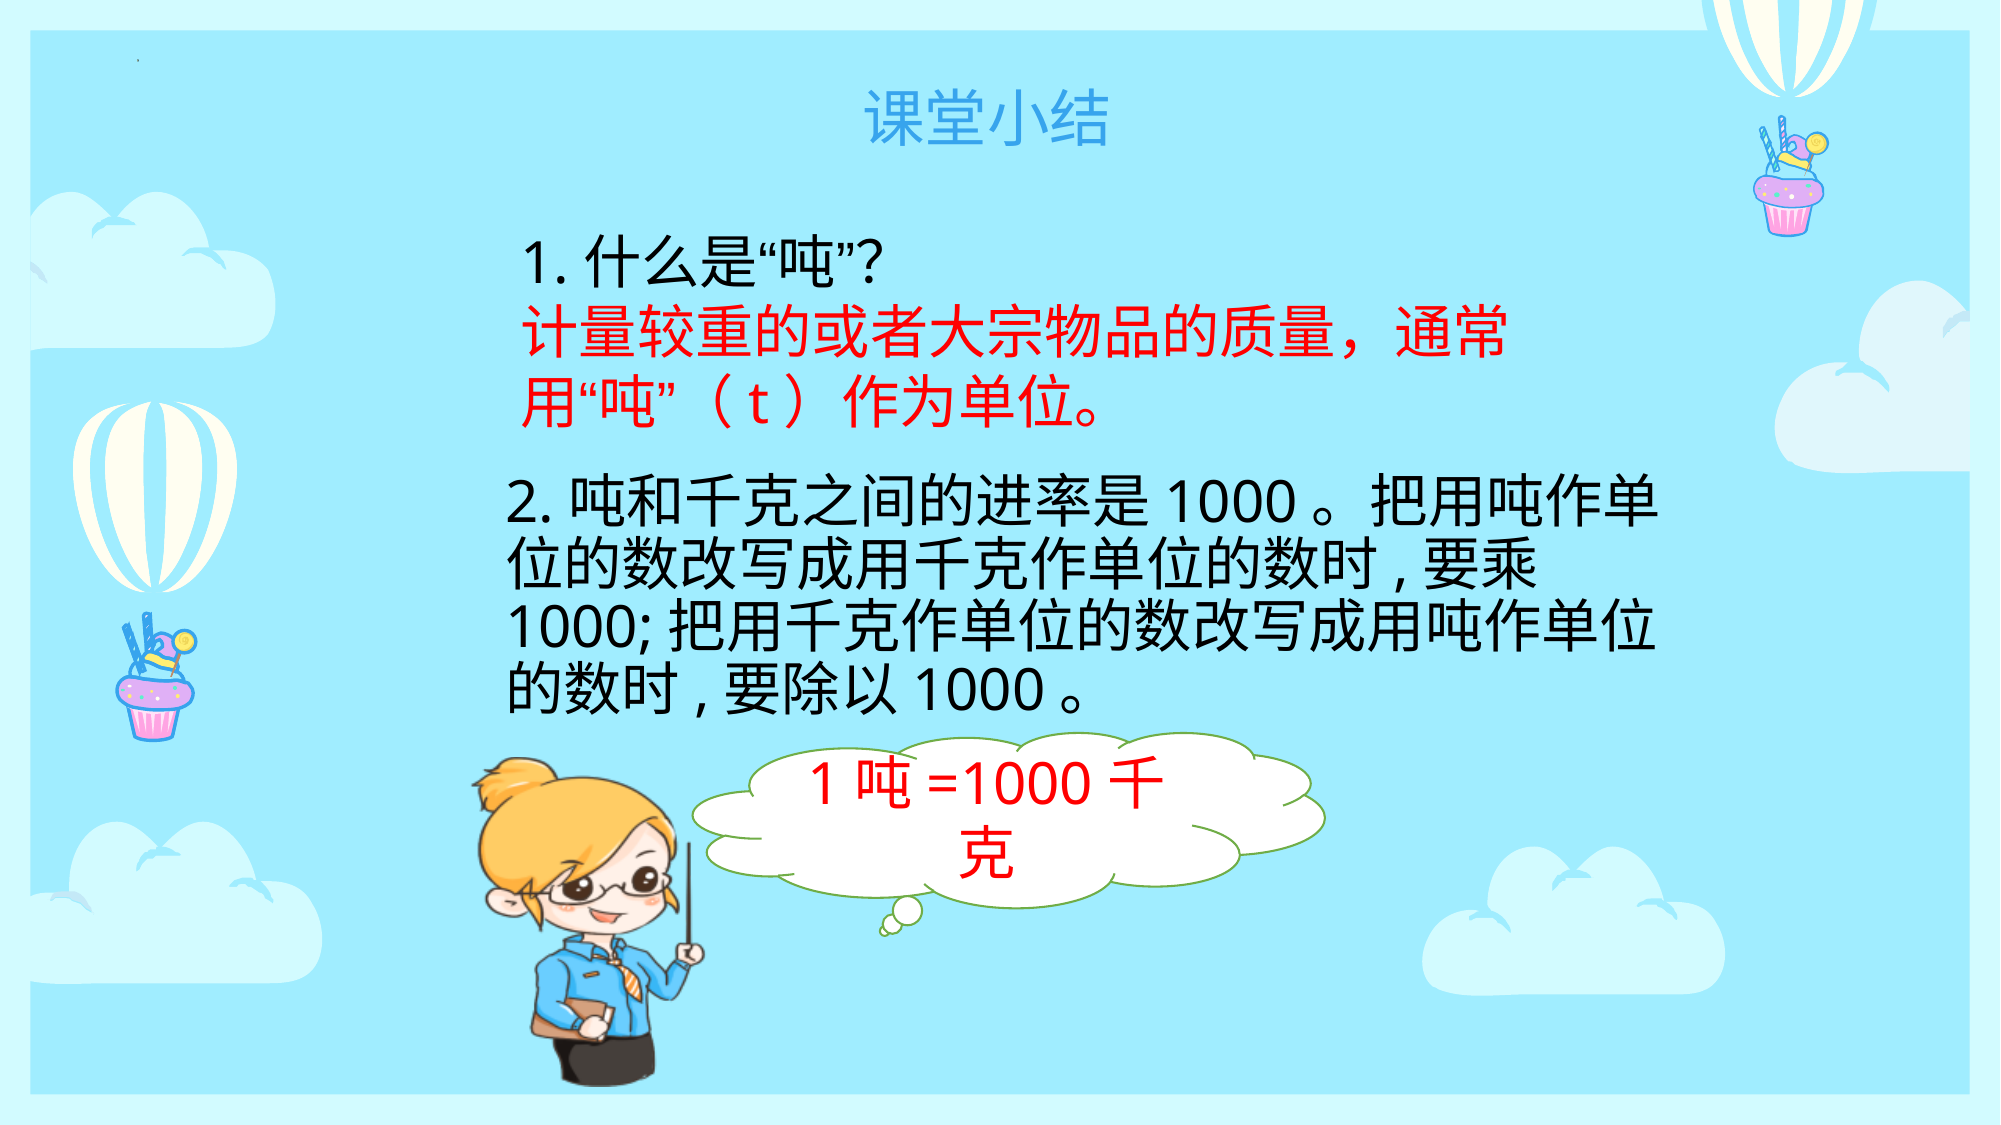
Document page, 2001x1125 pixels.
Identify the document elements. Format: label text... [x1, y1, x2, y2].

text_box 2.吨和千克之间的进率是1000。把用吨作单位的数改写成用千克作单位的数时,要乘1000;把用千克作单位的数改写成用吨作单位的数时,要除以1000。 [490, 464, 1702, 730]
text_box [1419, 846, 1730, 998]
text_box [59, 399, 251, 742]
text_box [30, 191, 280, 351]
text_box [0, 0, 2000, 1125]
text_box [27, 821, 327, 984]
text_box 课堂小结 [847, 72, 1153, 162]
text_box 1吨=1000千克 [763, 731, 1327, 937]
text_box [1701, 0, 1877, 238]
picture [414, 757, 763, 1087]
text_box 1.什么是“吨”？ 计量较重的或者大宗物品的质量，通常用“吨”（t）作为单位。 [505, 218, 1827, 443]
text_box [1771, 280, 1970, 475]
